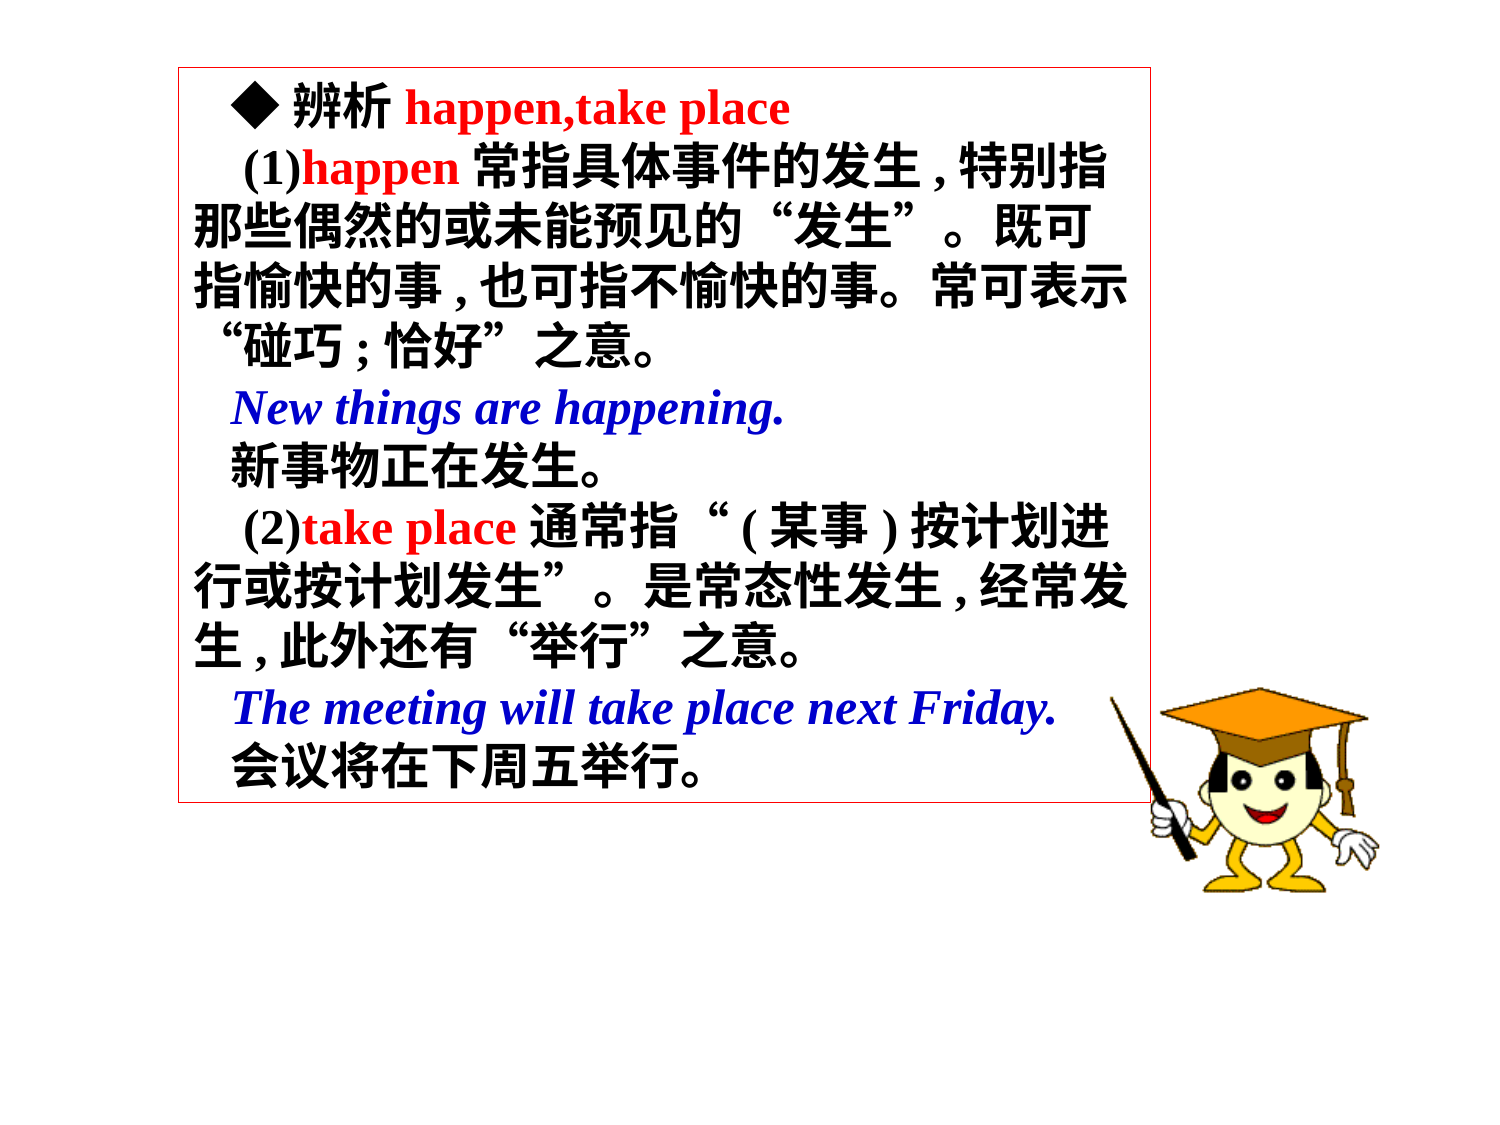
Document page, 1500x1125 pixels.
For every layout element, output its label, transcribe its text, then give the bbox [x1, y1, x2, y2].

picture [1089, 672, 1403, 908]
text_box ◆辨析happen,take place (1)happen常指具体事件的发生,特别指那些偶然的或未能预见的“发生”。既可指愉快的事,也可指不愉快的事。常可表示“碰巧;恰好”之意。 New things are happening. 新事物正在发生。 (2)take place通常指“(某事)按计划进行或按计划发生”。是常态性发生,经常发生,此外还有“举行”之意。 The meeting will take place next Friday. 会议将在下周五举行。 [178, 67, 1151, 803]
